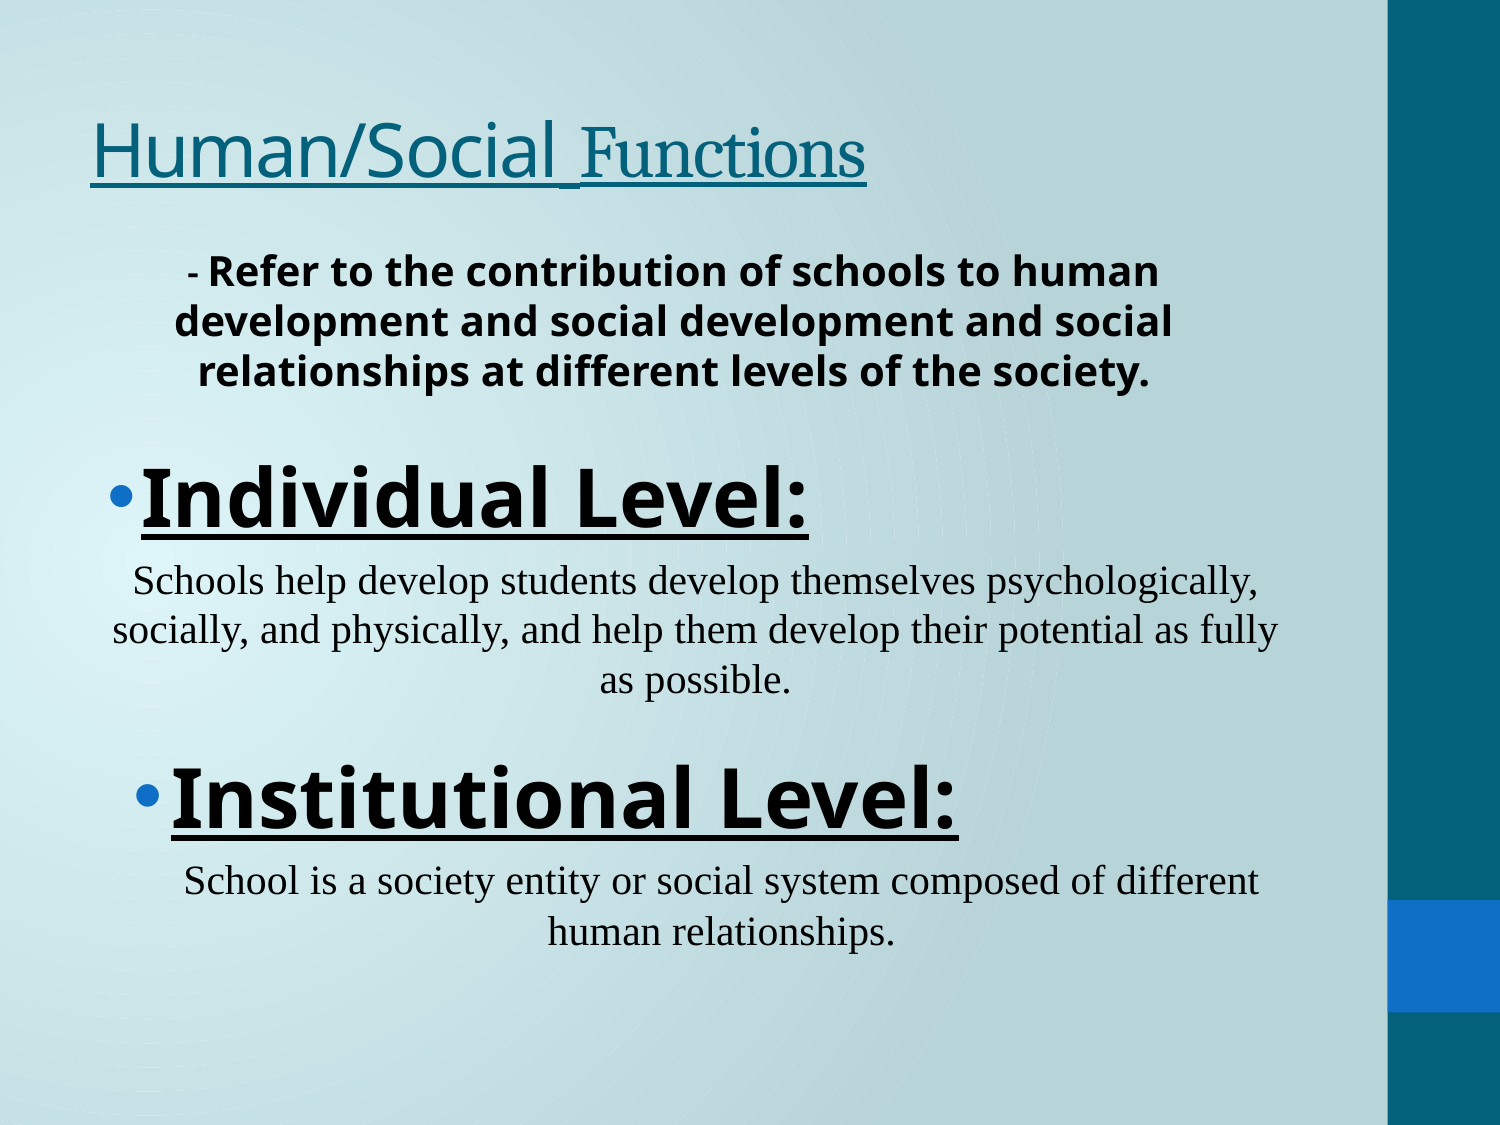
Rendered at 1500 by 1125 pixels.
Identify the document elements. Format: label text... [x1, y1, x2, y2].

list Individual Level: Schools help develop students develop themselves psychologically, socially, and physically, and help them develop their potential as fully as possible. [75, 438, 1300, 713]
text_box - Refer to the contribution of schools to human development and social development and social relationships at different levels of the society. [112, 237, 1236, 403]
title Human/Social Functions [75, 45, 1325, 233]
list Institutional Level: School is a society entity or social system composed of different human relationships. [99, 737, 1325, 1030]
